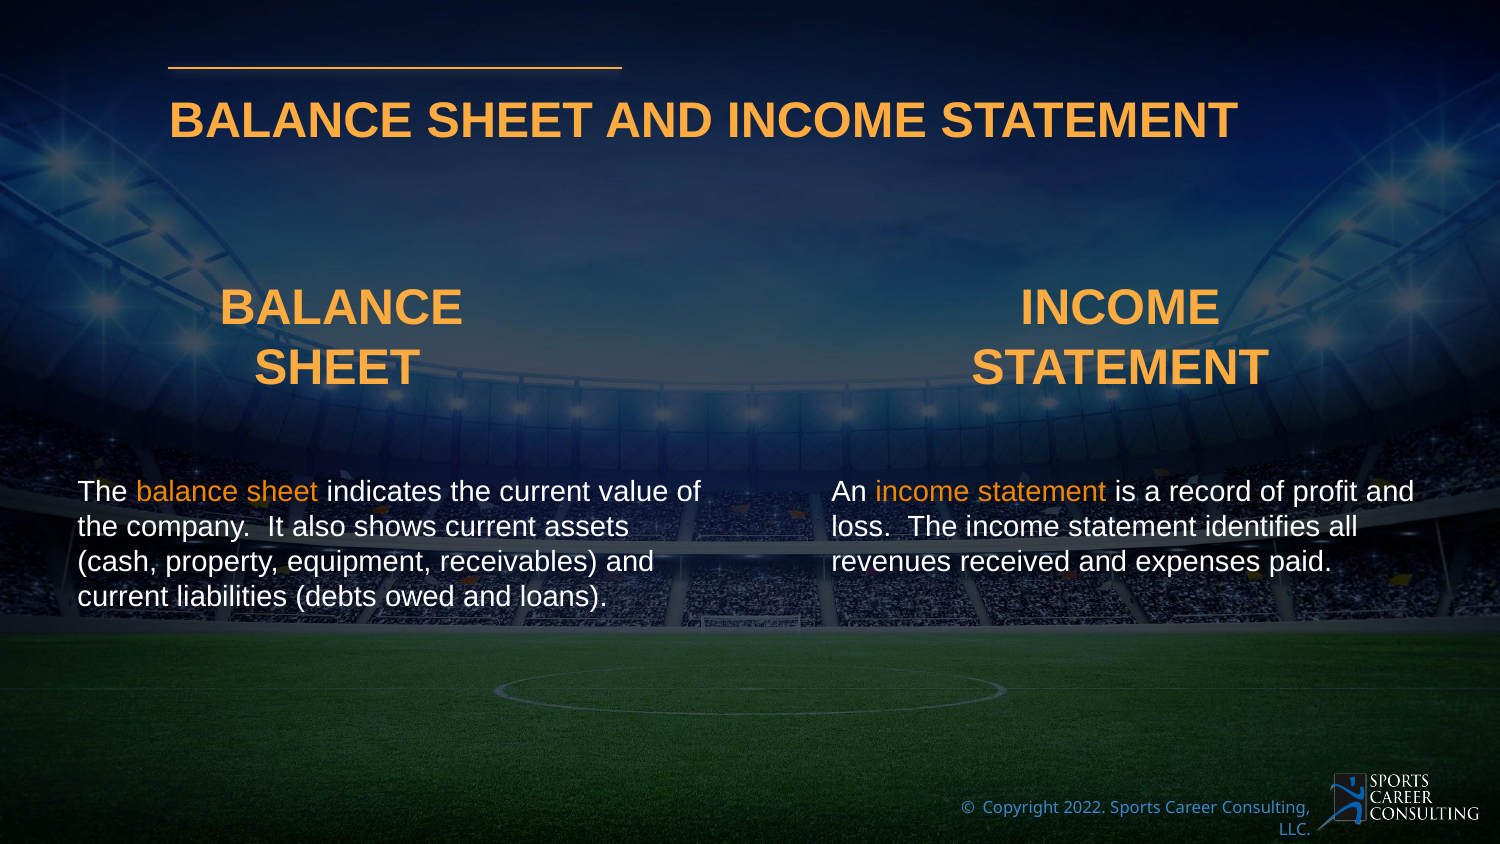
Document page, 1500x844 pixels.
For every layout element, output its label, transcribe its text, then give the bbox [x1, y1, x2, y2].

text_box INCOME STATEMENT [950, 290, 1290, 410]
text_box An income statement is a record of profit and loss. The income statement identifies all revenues received and expenses paid. [816, 464, 1482, 585]
text_box BALANCE SHEET [171, 290, 511, 410]
text_box © Copyright 2022. Sports Career Consulting, LLC. [914, 769, 1326, 844]
text_box The balance sheet indicates the current value of the company. It also shows current assets (cash, property, equipment, receivables) and current liabilities (debts owed and loans). [62, 464, 728, 620]
title BALANCE SHEET AND INCOME STATEMENT [153, 72, 1280, 228]
picture [0, 0, 1500, 844]
